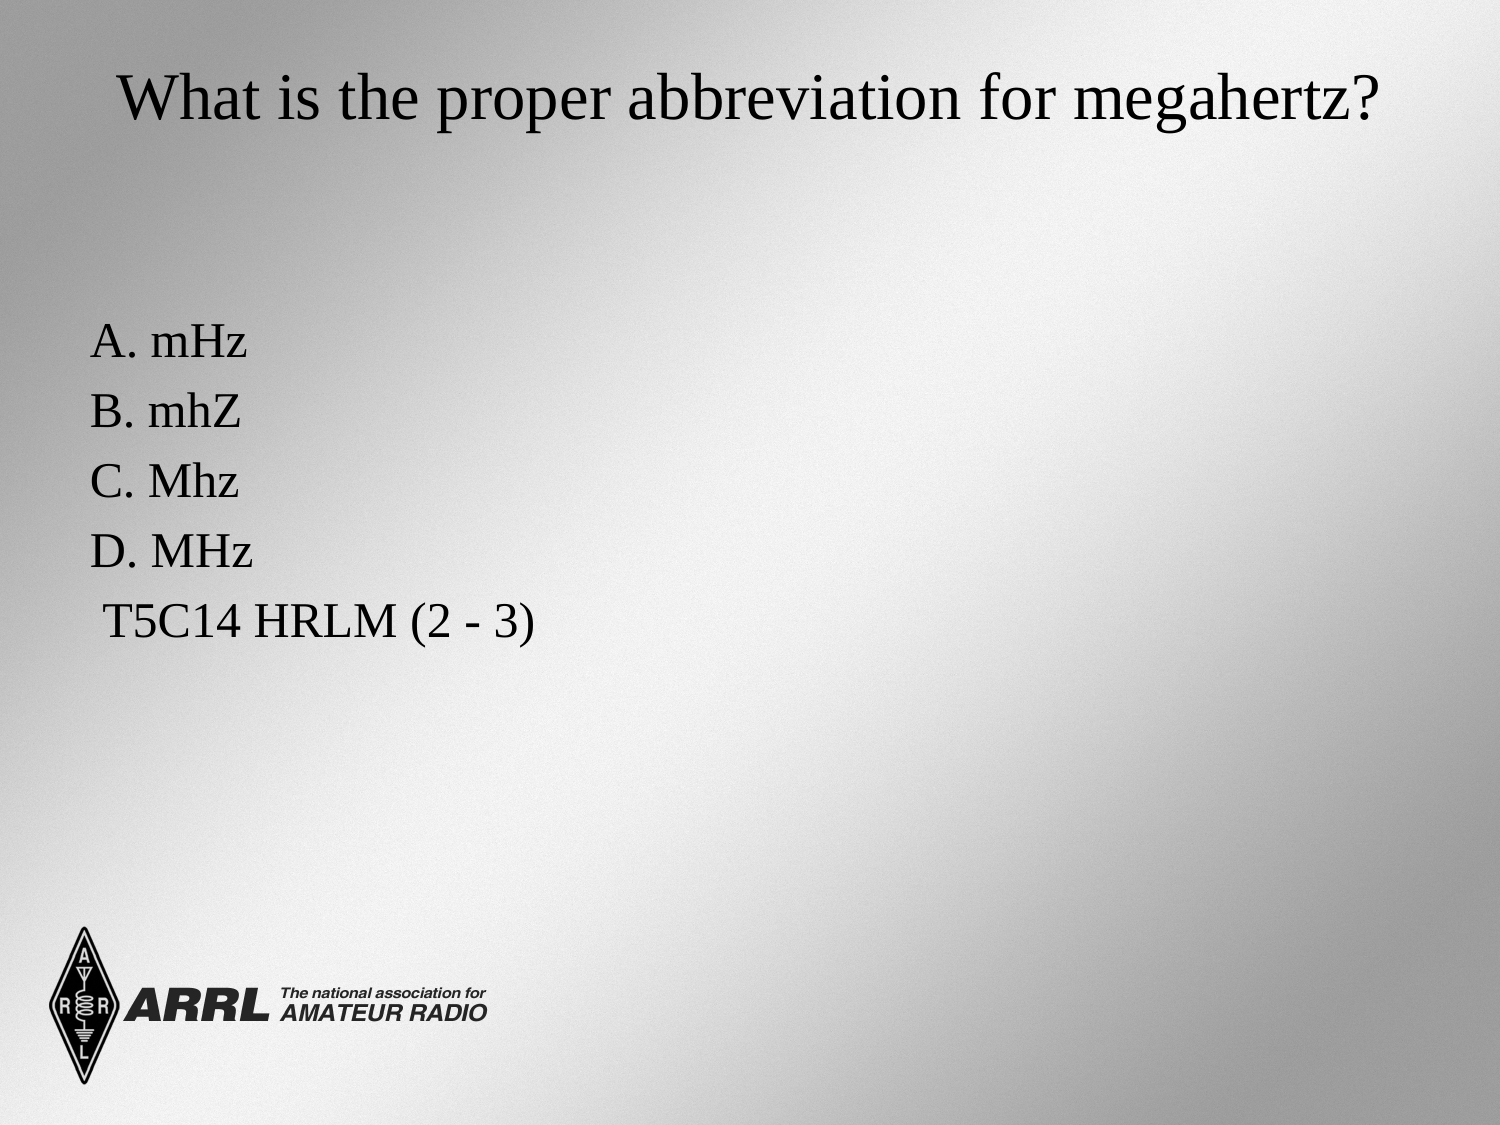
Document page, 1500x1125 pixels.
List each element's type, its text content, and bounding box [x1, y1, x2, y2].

picture [0, 0, 1500, 1125]
title What is the proper abbreviation for megahertz? [75, 45, 1425, 233]
list A. mHz B. mhZ C. Mhz D. MHz T5C14 HRLM (2 - 3) [75, 299, 1425, 1005]
